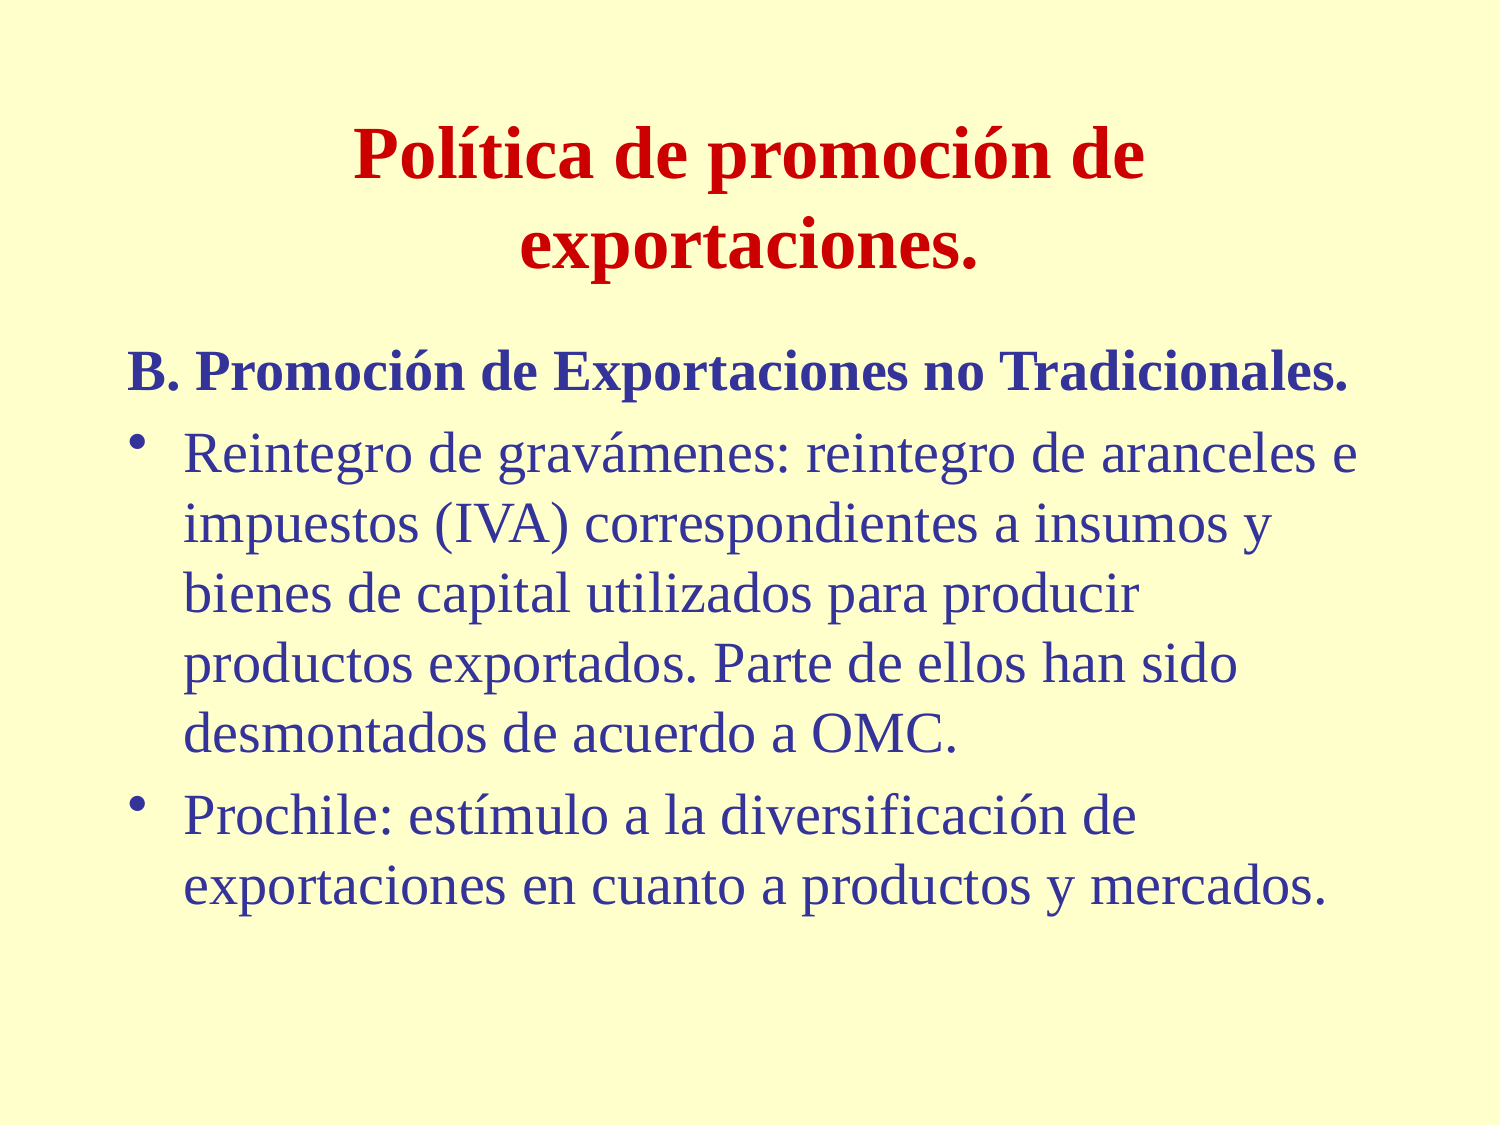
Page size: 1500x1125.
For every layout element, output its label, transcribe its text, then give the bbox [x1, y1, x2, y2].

list B. Promoción de Exportaciones no Tradicionales. Reintegro de gravámenes: reintegro de aranceles e impuestos (IVA) correspondientes a insumos y bienes de capital utilizados para producir productos exportados. Parte de ellos han sido desmontados de acuerdo a OMC. Prochile: estímulo a la diversificación de exportaciones en cuanto a productos y mercados. [112, 324, 1388, 1001]
title Política de promoción de exportaciones. [112, 99, 1388, 288]
